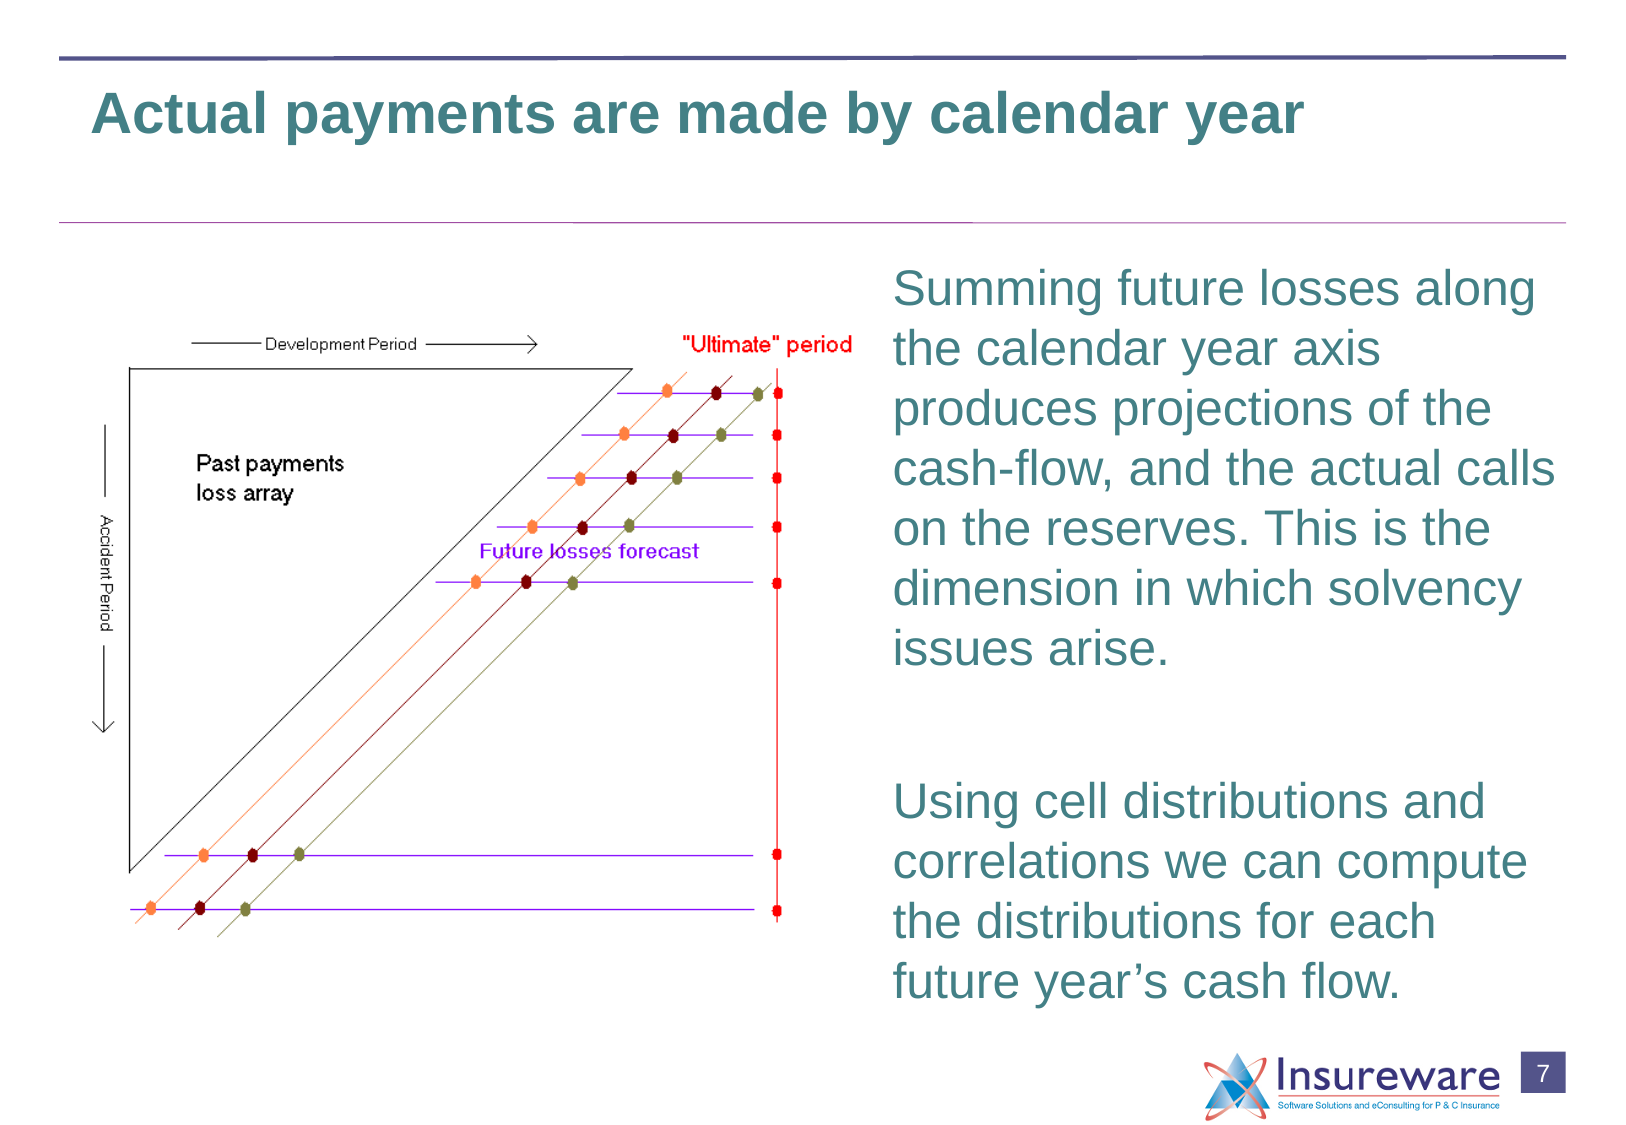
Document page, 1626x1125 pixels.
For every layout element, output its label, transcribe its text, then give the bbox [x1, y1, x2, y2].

slide_number 6 [1520, 1051, 1566, 1093]
picture [1202, 1052, 1500, 1122]
title Actual payments are made by calendar year [90, 79, 1568, 204]
list Summing future losses along the calendar year axis produces projections of the cash-flow, and the actual calls on the reserves. This is the dimension in which solvency issues arise. Using cell distributions and correlations we can compute the distributions for each future year’s cash flow. [835, 255, 1562, 1014]
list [79, 322, 860, 1001]
